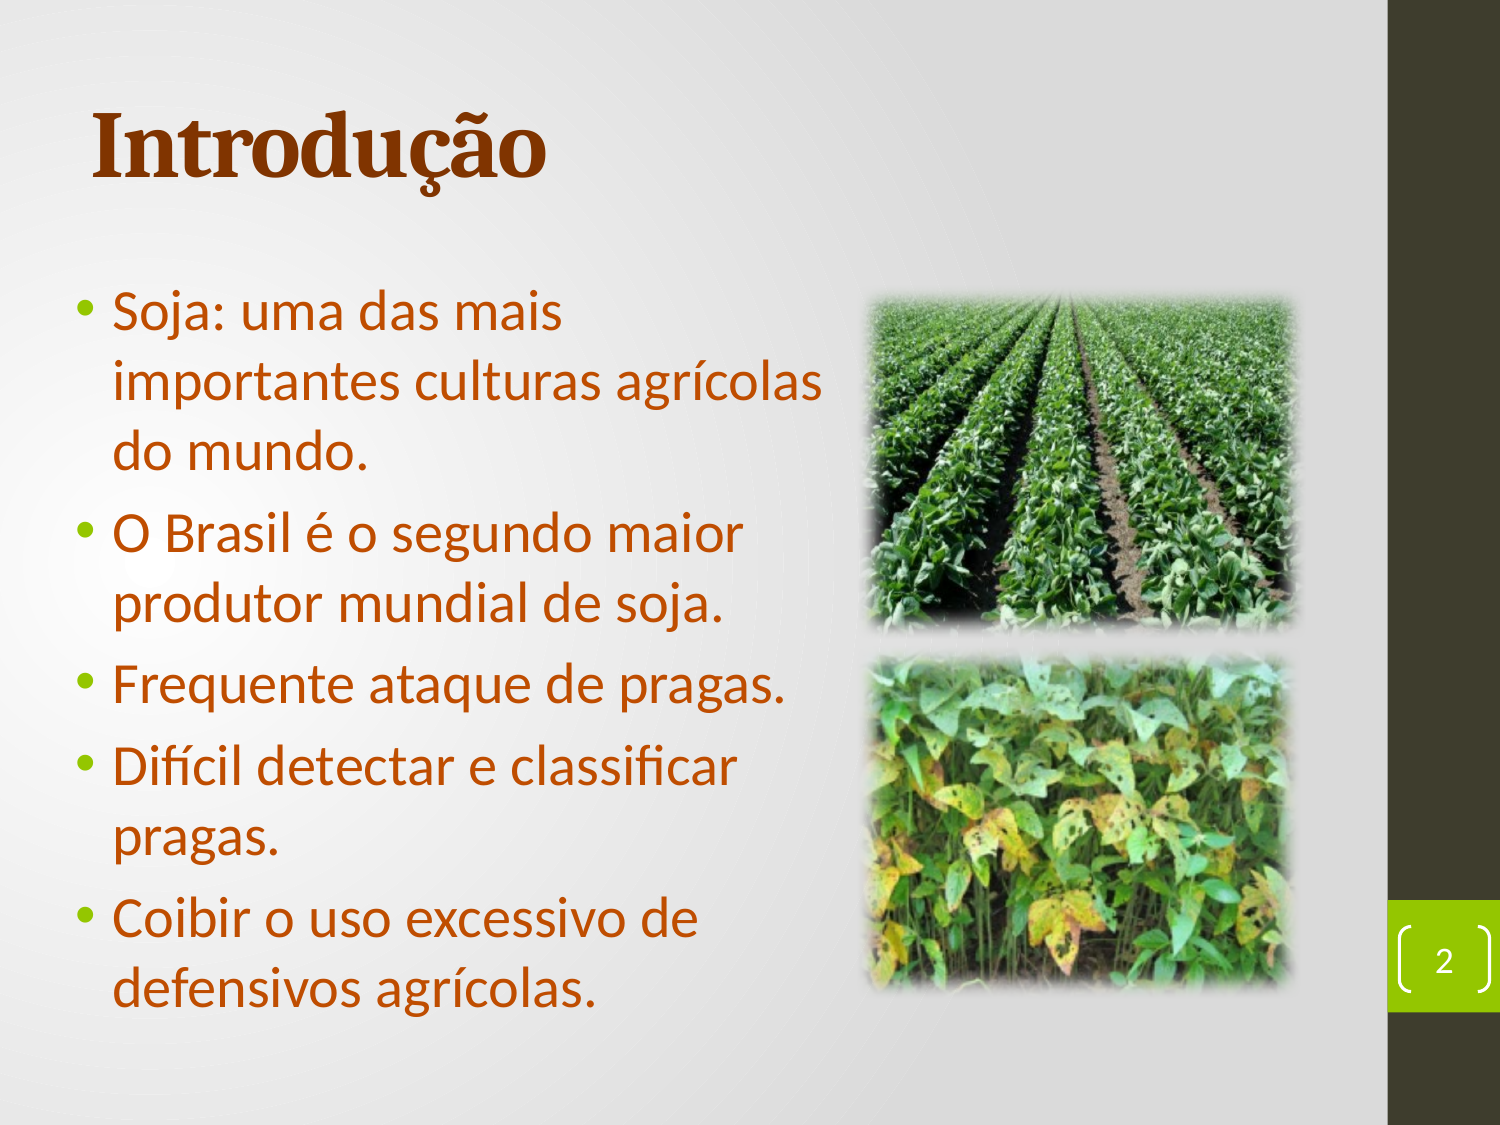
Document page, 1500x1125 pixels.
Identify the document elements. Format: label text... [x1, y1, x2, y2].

slide_number 2 [1397, 924, 1492, 994]
picture [855, 644, 1303, 1000]
picture [855, 284, 1308, 640]
title Introdução [75, 45, 1325, 233]
list Soja: uma das mais importantes culturas agrícolas do mundo. O Brasil é o segundo maior produtor mundial de soja. Frequente ataque de pragas. Difícil detectar e classificar pragas. Coibir o uso excessivo de defensivos agrícolas. [41, 264, 857, 896]
